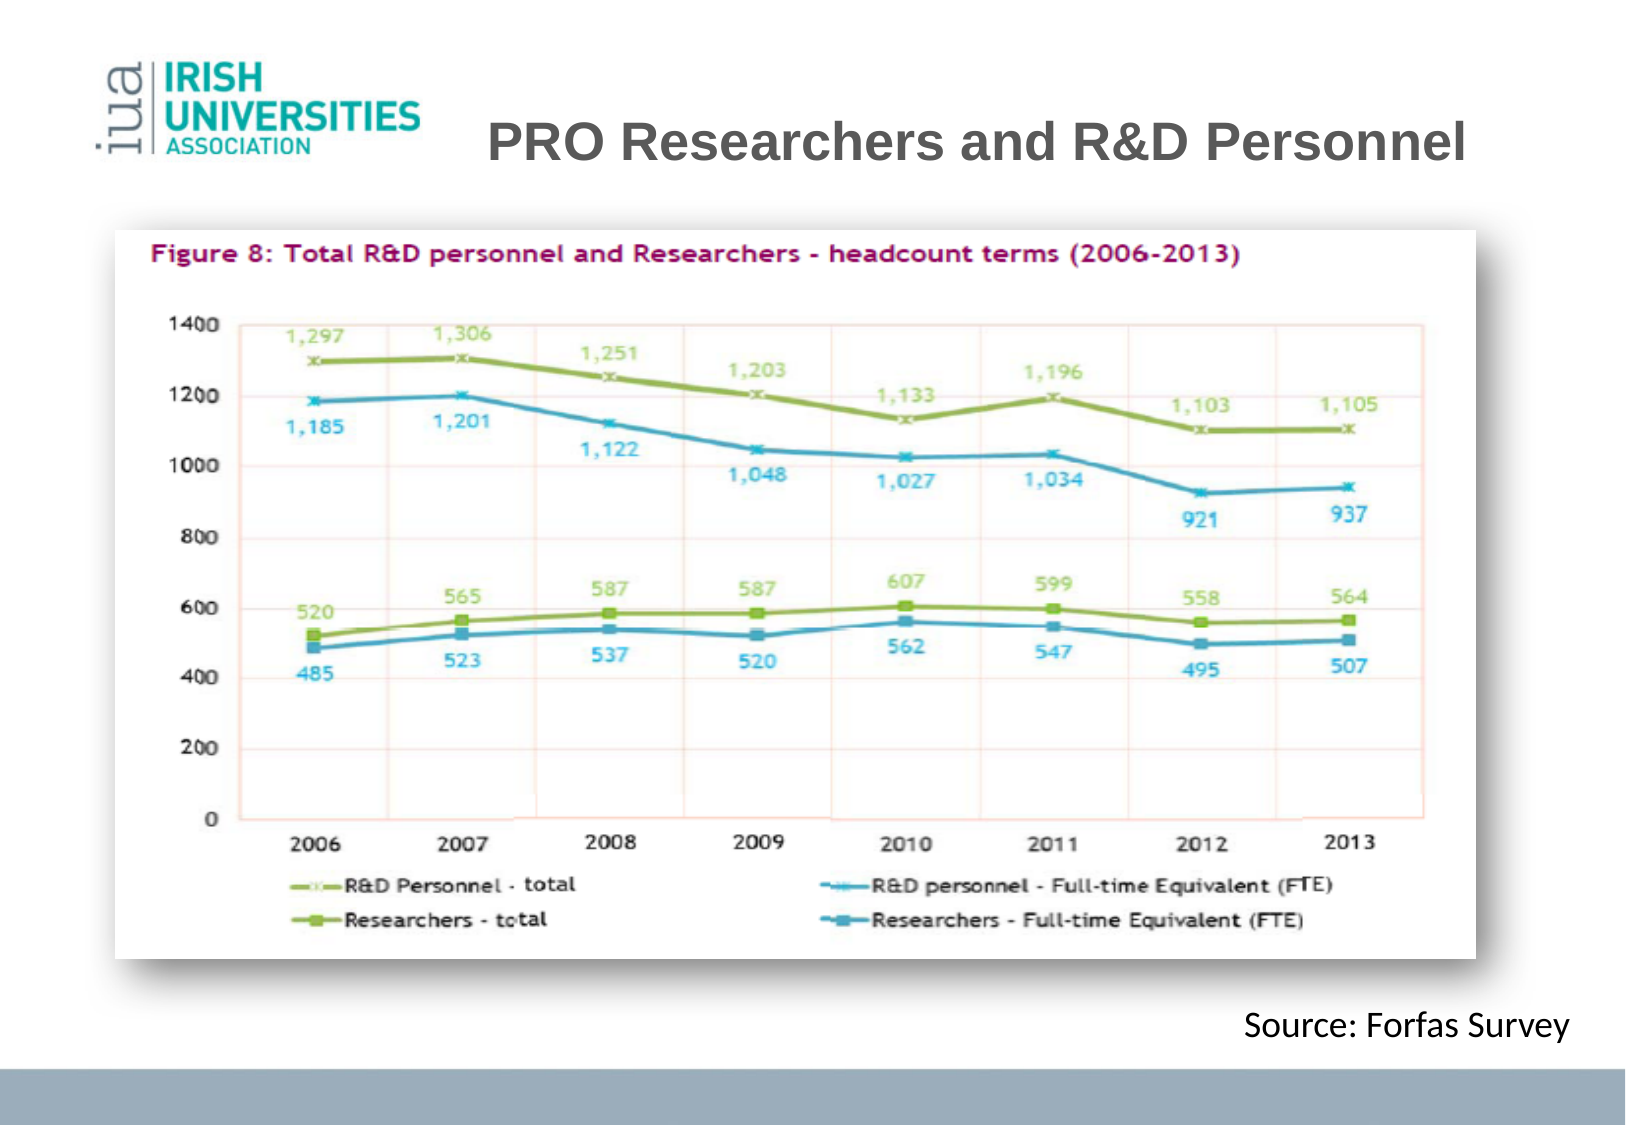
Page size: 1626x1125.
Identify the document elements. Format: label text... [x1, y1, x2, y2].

picture [0, 0, 1626, 1125]
text_box PRO Researchers and R&D Personnel [472, 98, 1565, 181]
text_box Source: Forfas Survey [1229, 992, 1594, 1053]
